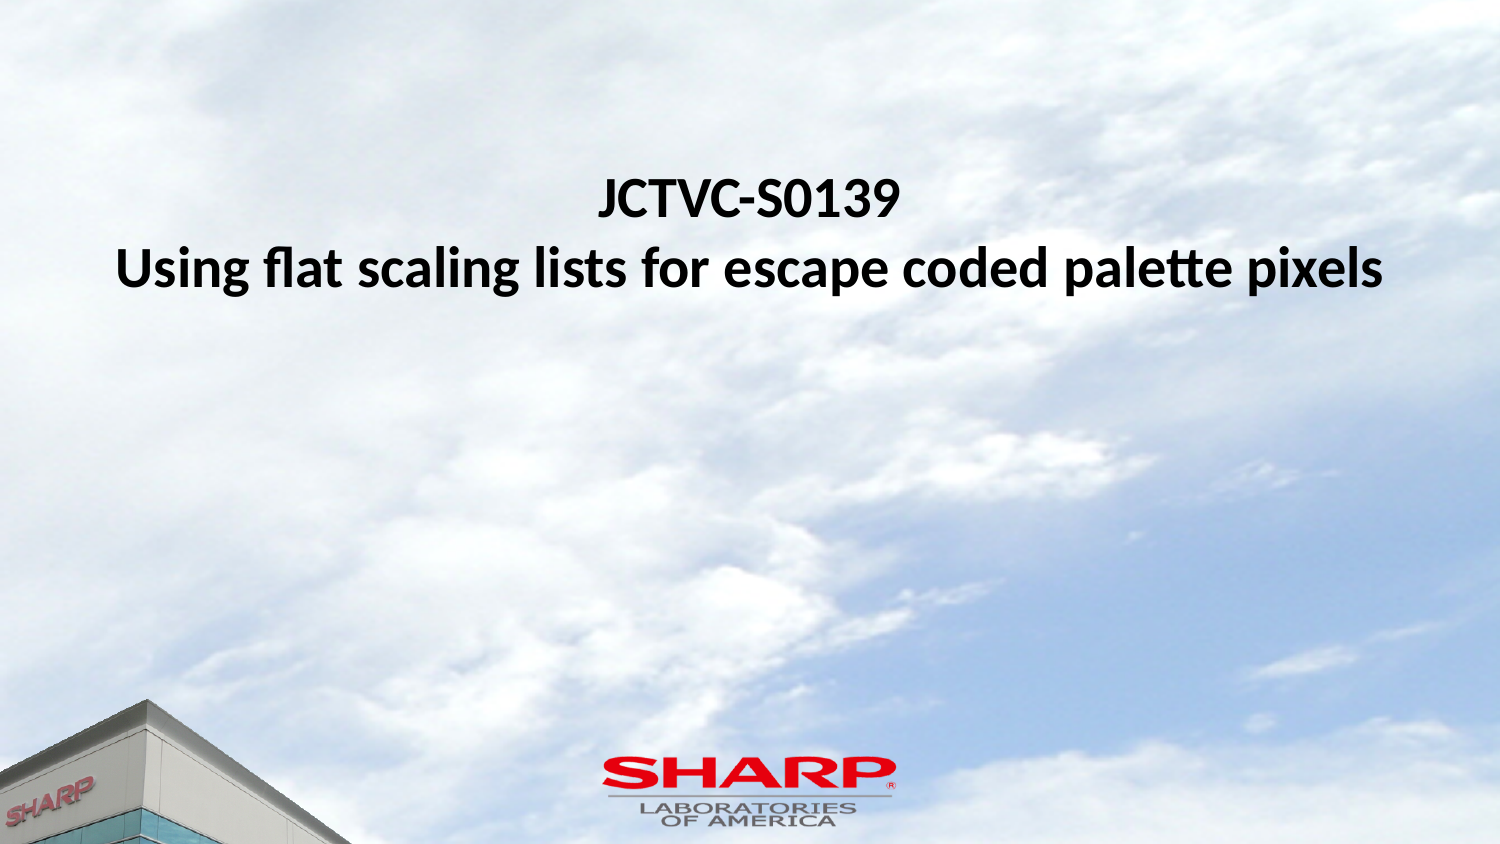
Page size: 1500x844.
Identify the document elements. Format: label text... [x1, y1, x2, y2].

title JCTVC-S0139 Using flat scaling lists for escape coded palette pixels [72, 138, 1428, 320]
picture [0, 0, 1500, 844]
